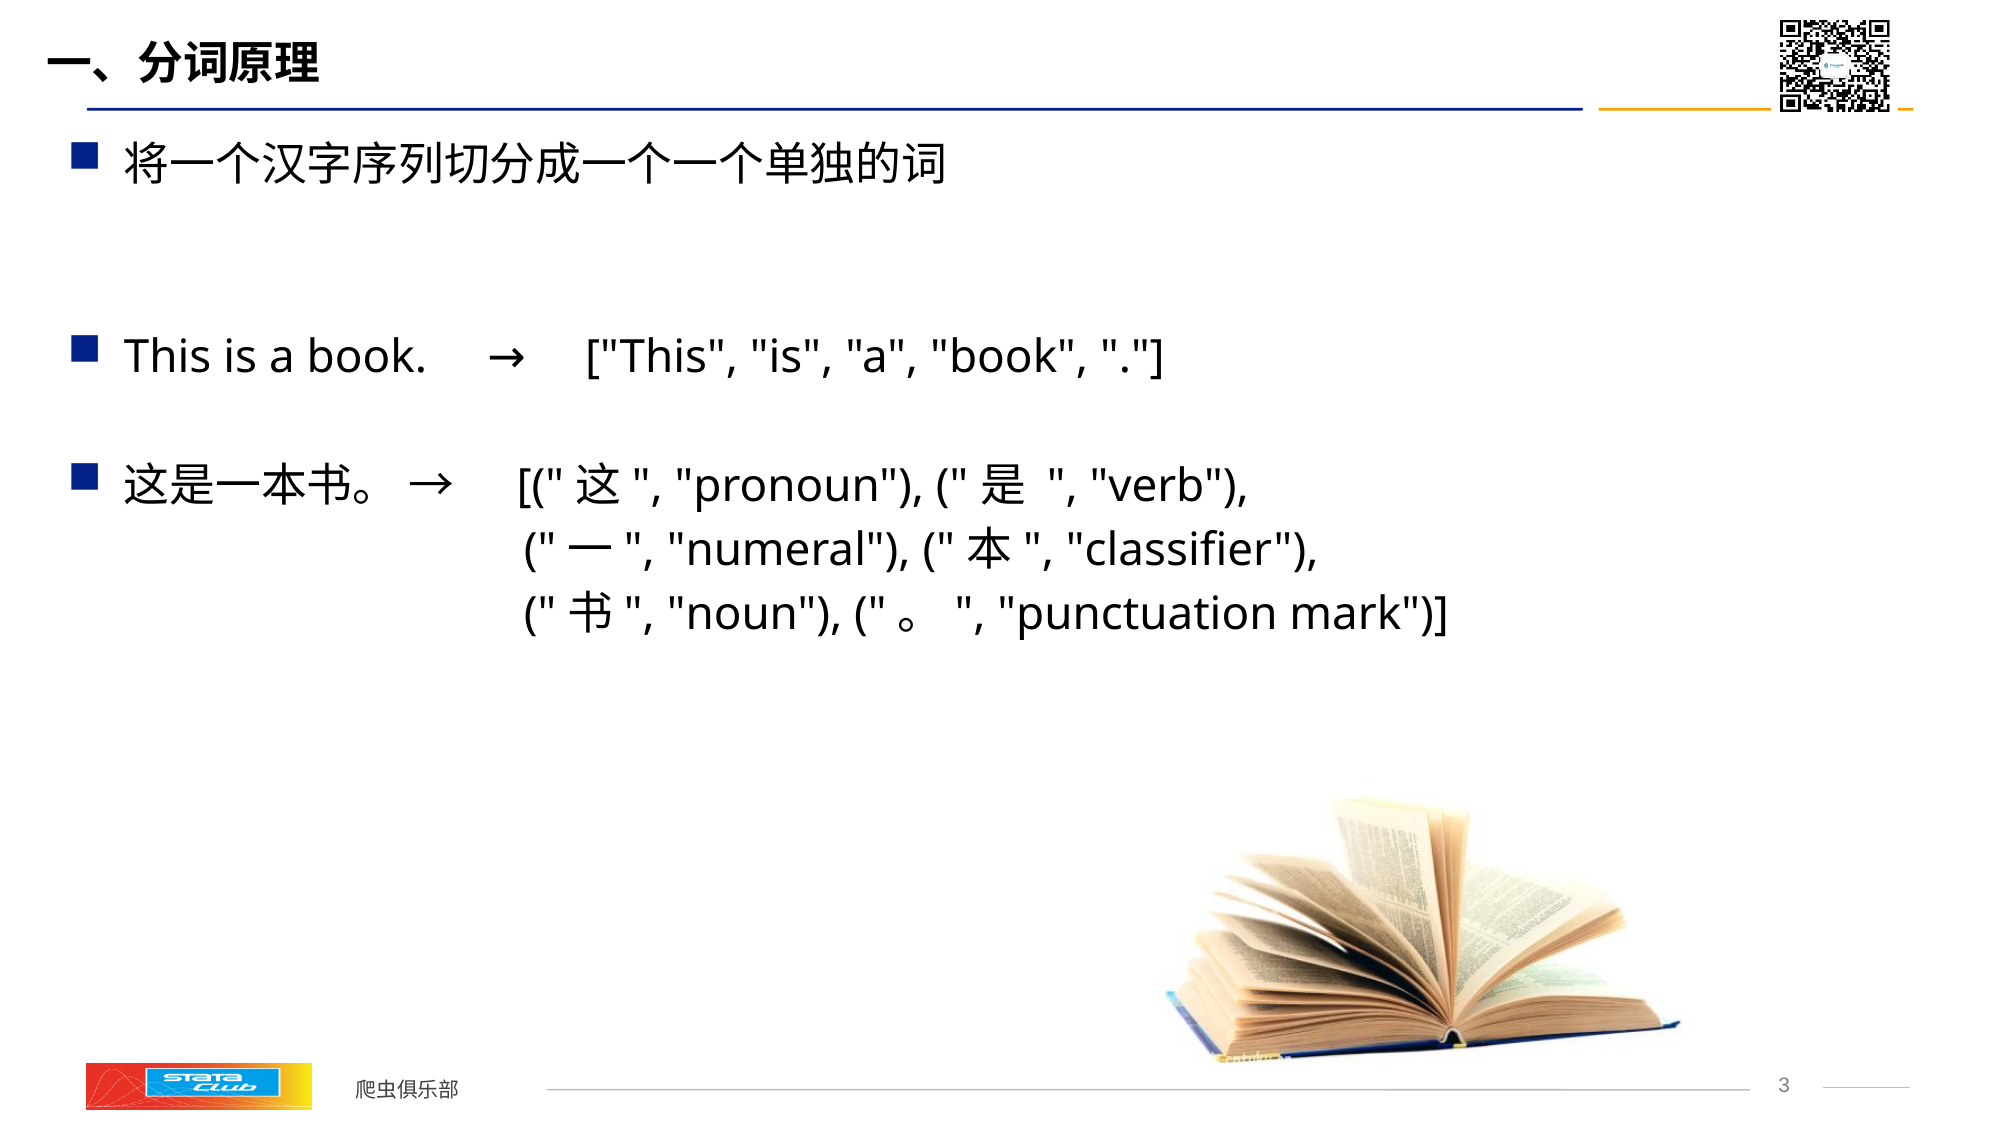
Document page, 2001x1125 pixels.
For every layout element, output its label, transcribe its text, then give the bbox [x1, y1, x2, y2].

picture [1142, 745, 1704, 1076]
title 一、分词原理 [30, 25, 1851, 97]
picture [86, 1063, 312, 1110]
picture [1771, 12, 1898, 119]
list 将一个汉字序列切分成一个一个单独的词 This is a book. → ["This", "is", "a", "book", "."] 这是一本书。 → [("这", "pronoun"), ("是 ", "verb"), ("一", "numeral"), ("本", "classifier"), ("书", "noun"), ("。", "punctuation mark")] [52, 126, 1938, 339]
